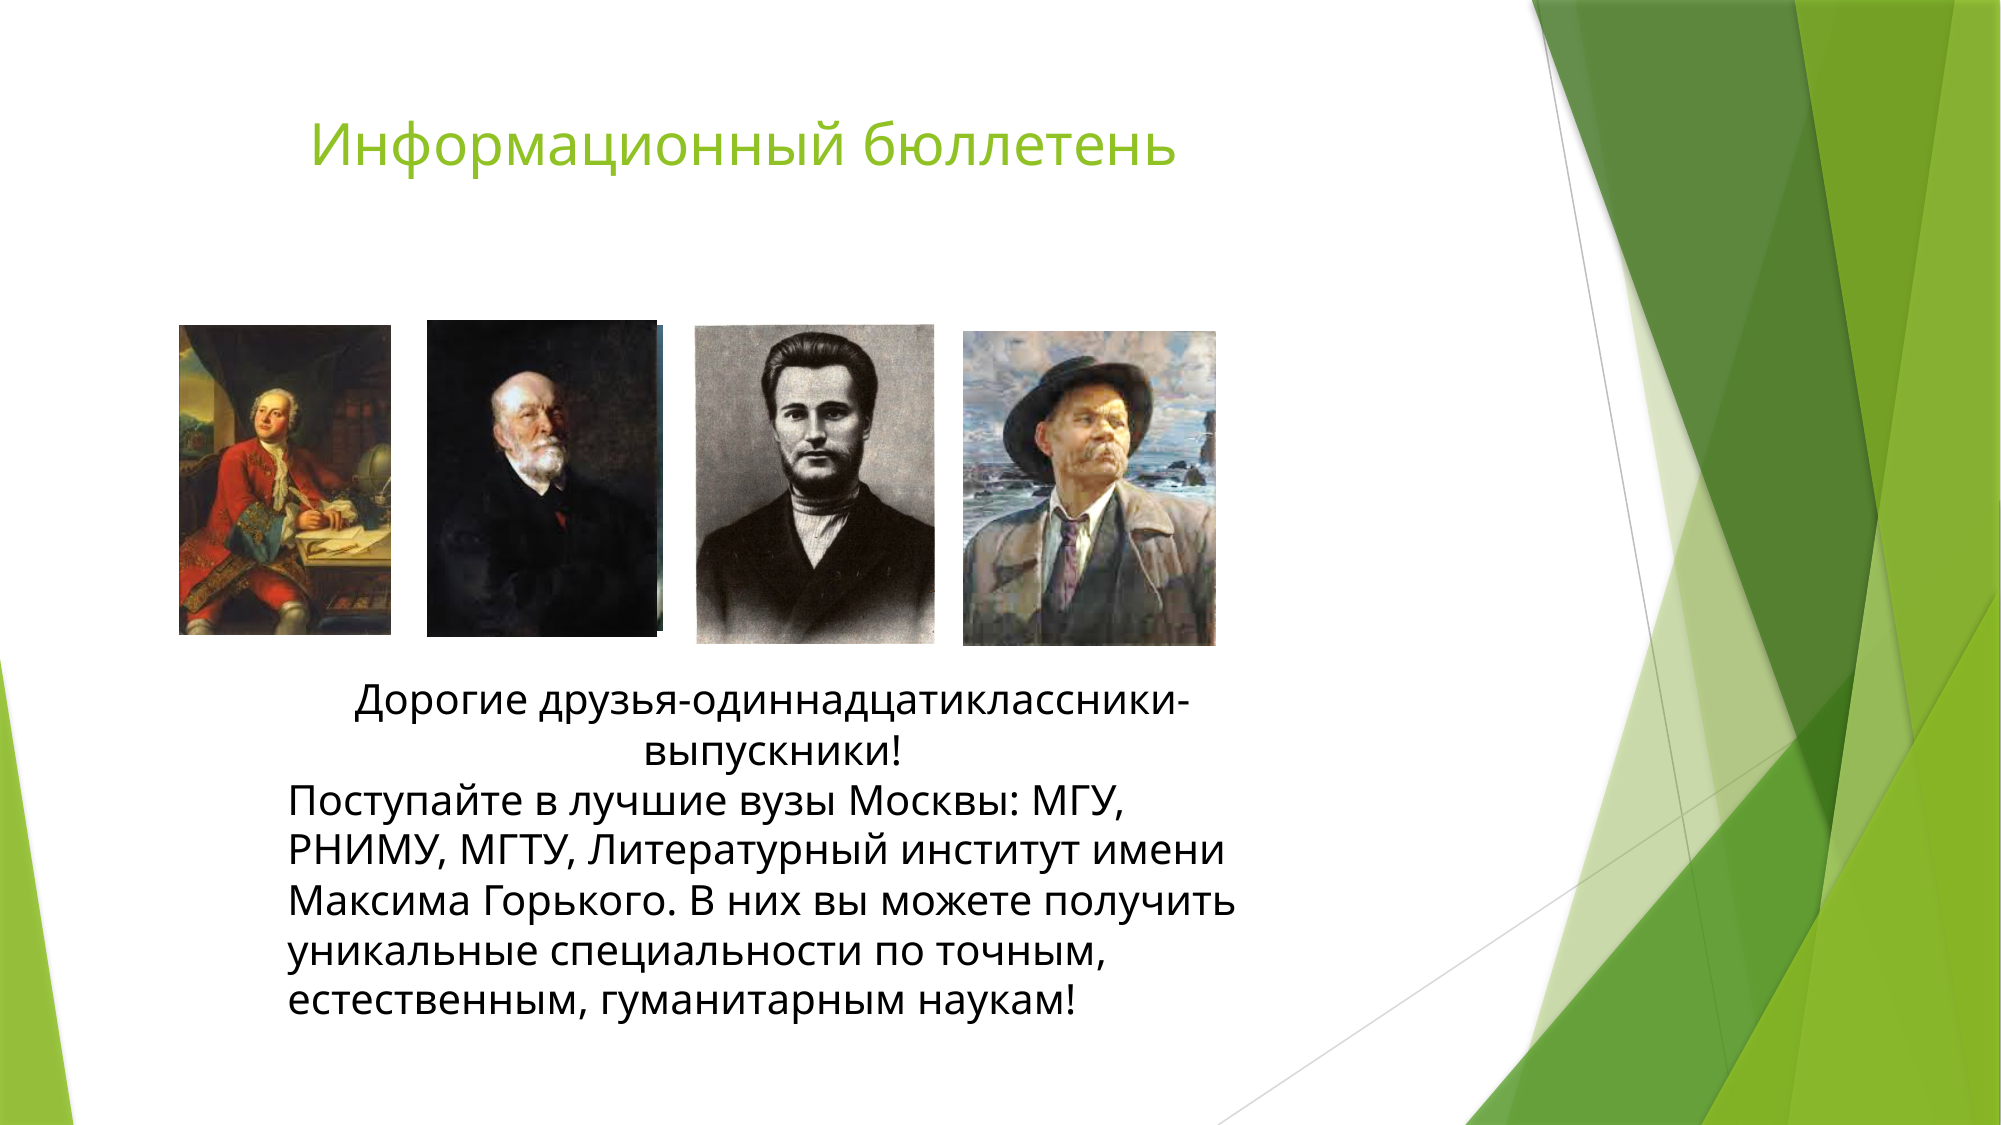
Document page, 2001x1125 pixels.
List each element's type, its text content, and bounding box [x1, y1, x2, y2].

text_box Дорогие друзья-одиннадцатиклассники-выпускники! Поступайте в лучшие вузы Москвы: МГУ, РНИМУ, МГТУ, Литературный институт имени Максима Горького. В них вы можете получить уникальные специальности по точным, естественным, гуманитарным наукам! [272, 665, 1273, 1031]
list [178, 324, 392, 635]
picture [694, 324, 935, 644]
title Информационный бюллетень [111, 99, 1522, 317]
picture [426, 319, 664, 637]
picture [963, 331, 1217, 646]
